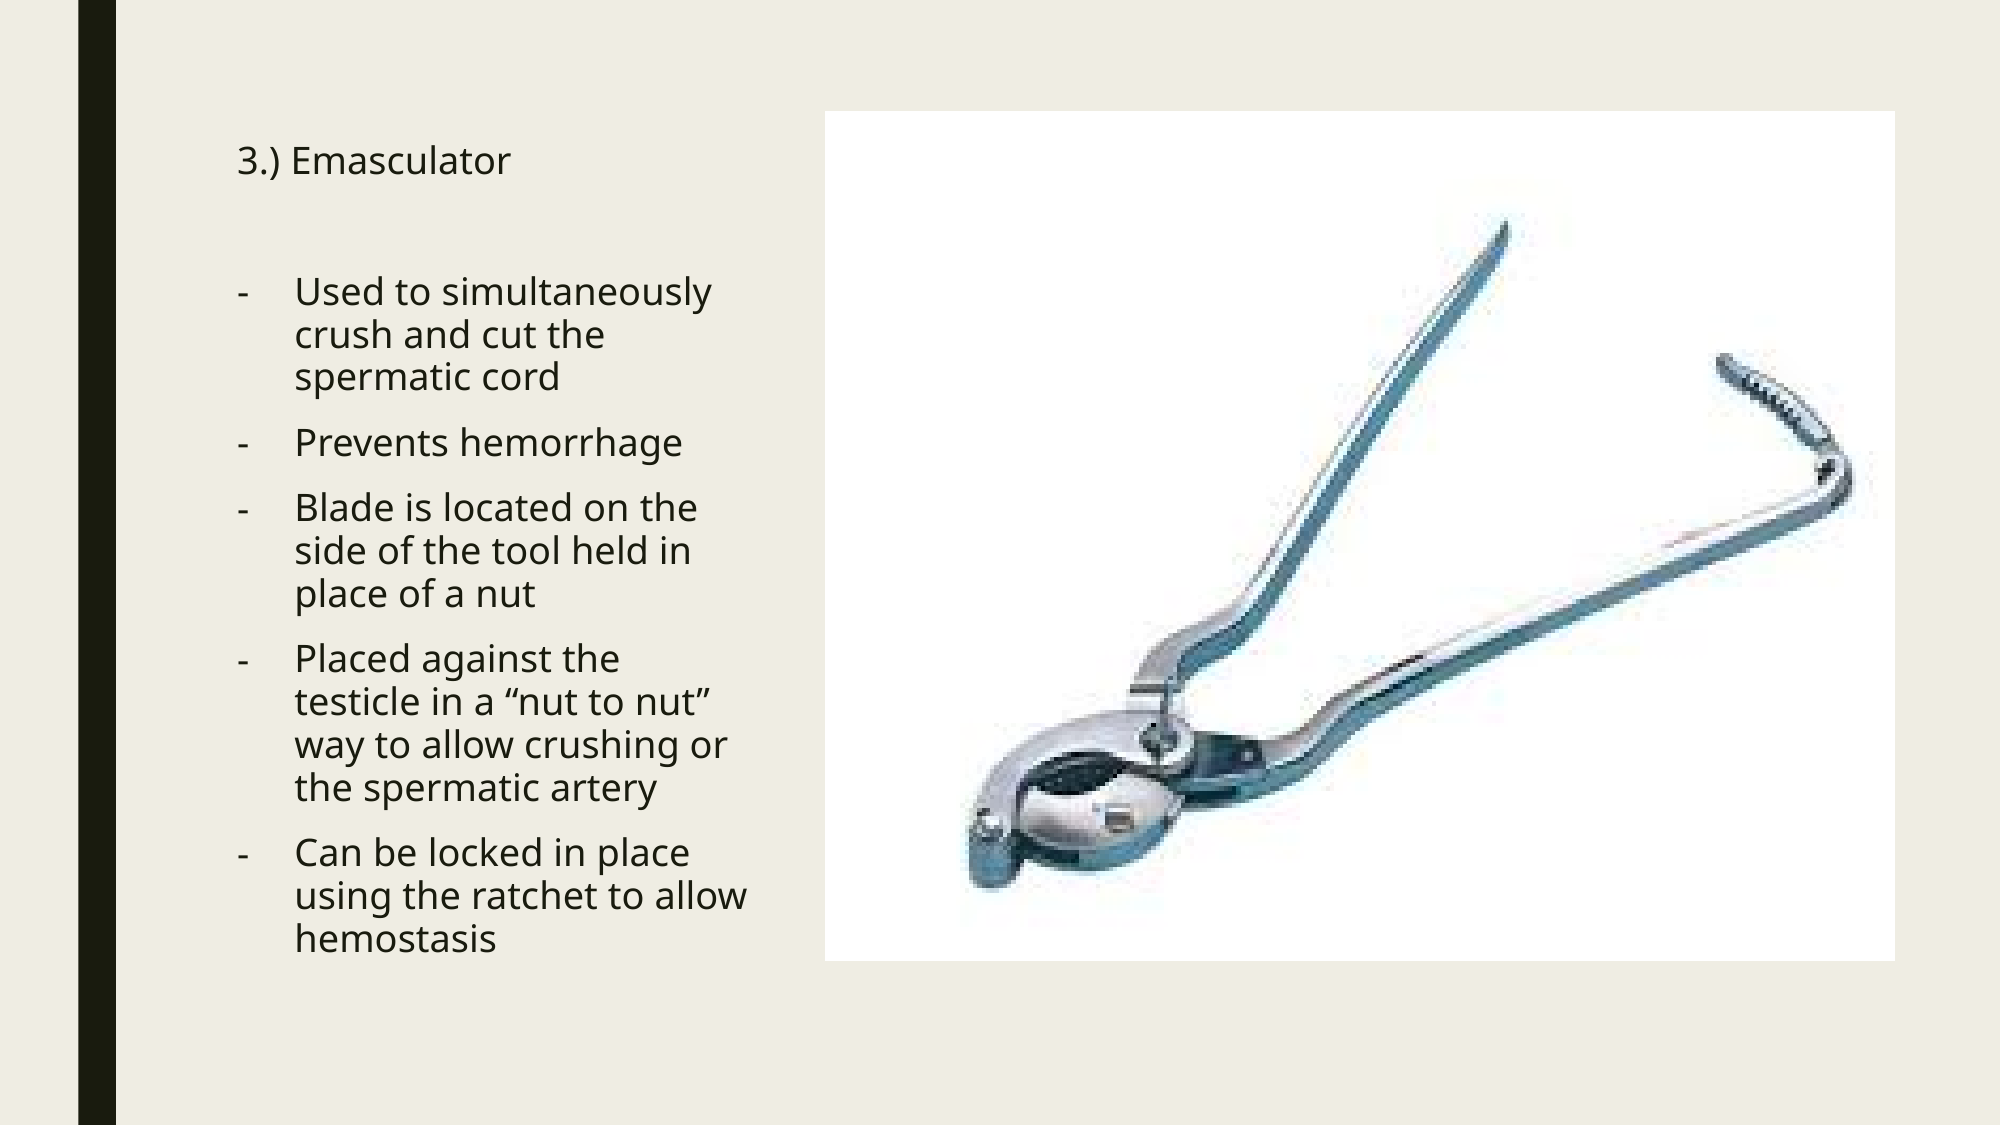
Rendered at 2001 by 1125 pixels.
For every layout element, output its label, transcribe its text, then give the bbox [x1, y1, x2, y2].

list 3.) Emasculator Used to simultaneously crush and cut the spermatic cord Prevents hemorrhage Blade is located on the side of the tool held in place of a nut Placed against the testicle in a “nut to nut” way to allow crushing or the spermatic artery Can be locked in place using the ratchet to allow hemostasis [222, 132, 771, 982]
picture [825, 111, 1895, 961]
